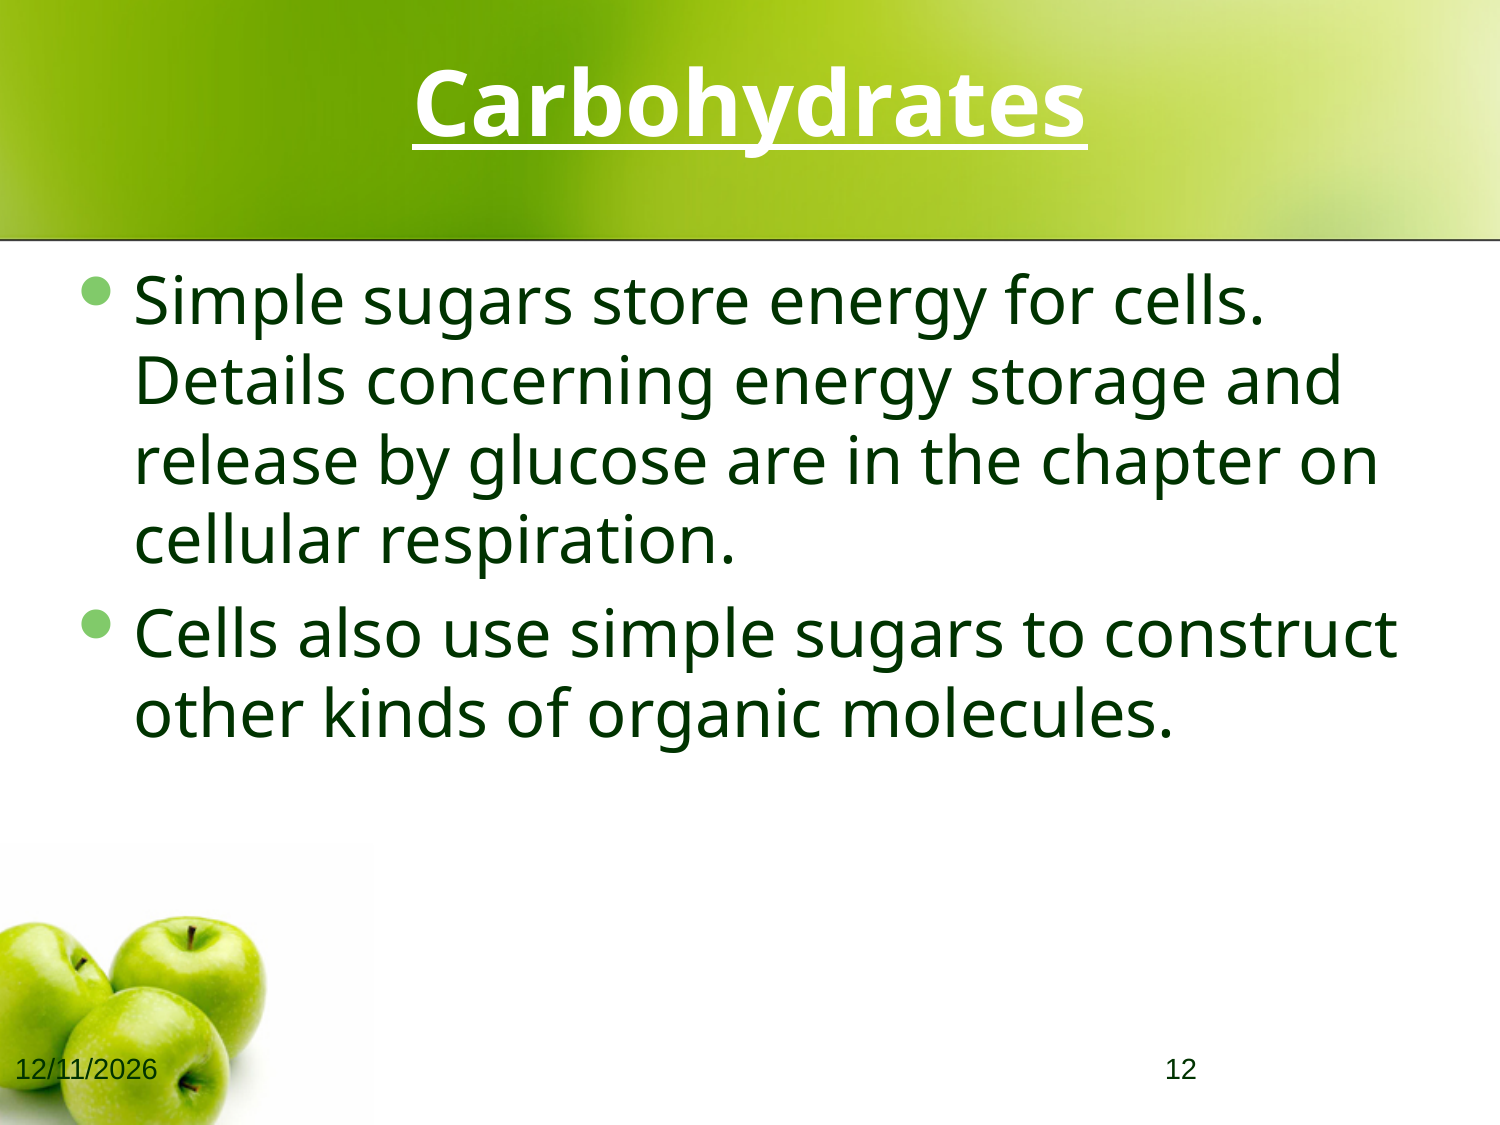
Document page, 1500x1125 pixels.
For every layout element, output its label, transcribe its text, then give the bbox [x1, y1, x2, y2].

slide_number 12 [1149, 1042, 1500, 1103]
title Carbohydrates [62, 24, 1438, 176]
picture [0, 0, 1500, 1125]
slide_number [0, 1042, 350, 1103]
list Simple sugars store energy for cells. Details concerning energy storage and release by glucose are in the chapter on cellular respiration. Cells also use simple sugars to construct other kinds of organic molecules. [62, 249, 1438, 913]
